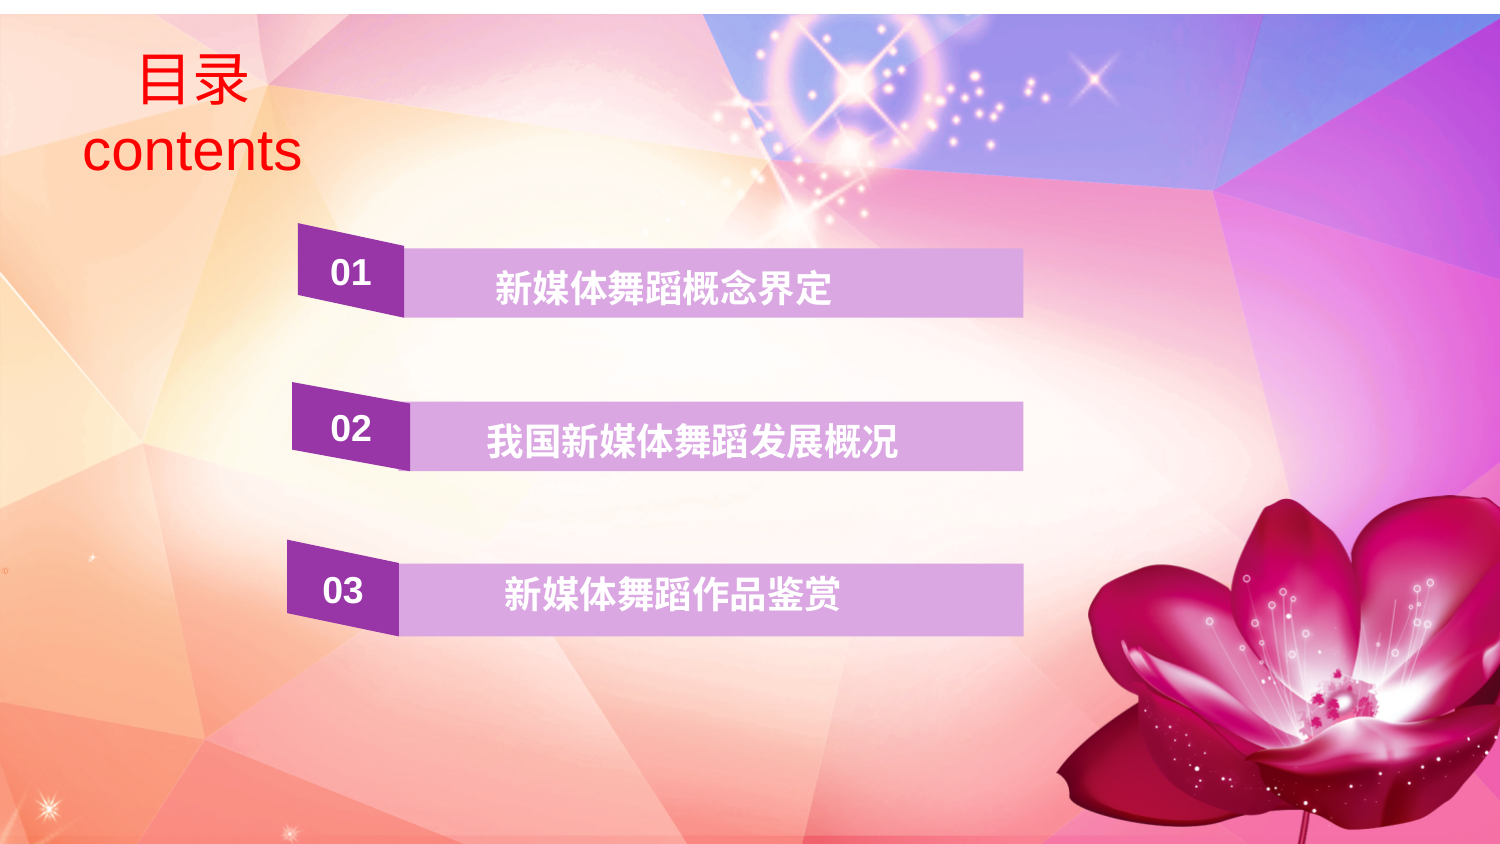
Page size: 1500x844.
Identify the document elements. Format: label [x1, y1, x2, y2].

picture [0, 14, 1500, 844]
text_box [291, 381, 1024, 472]
text_box [297, 223, 1024, 318]
text_box [287, 539, 1024, 637]
